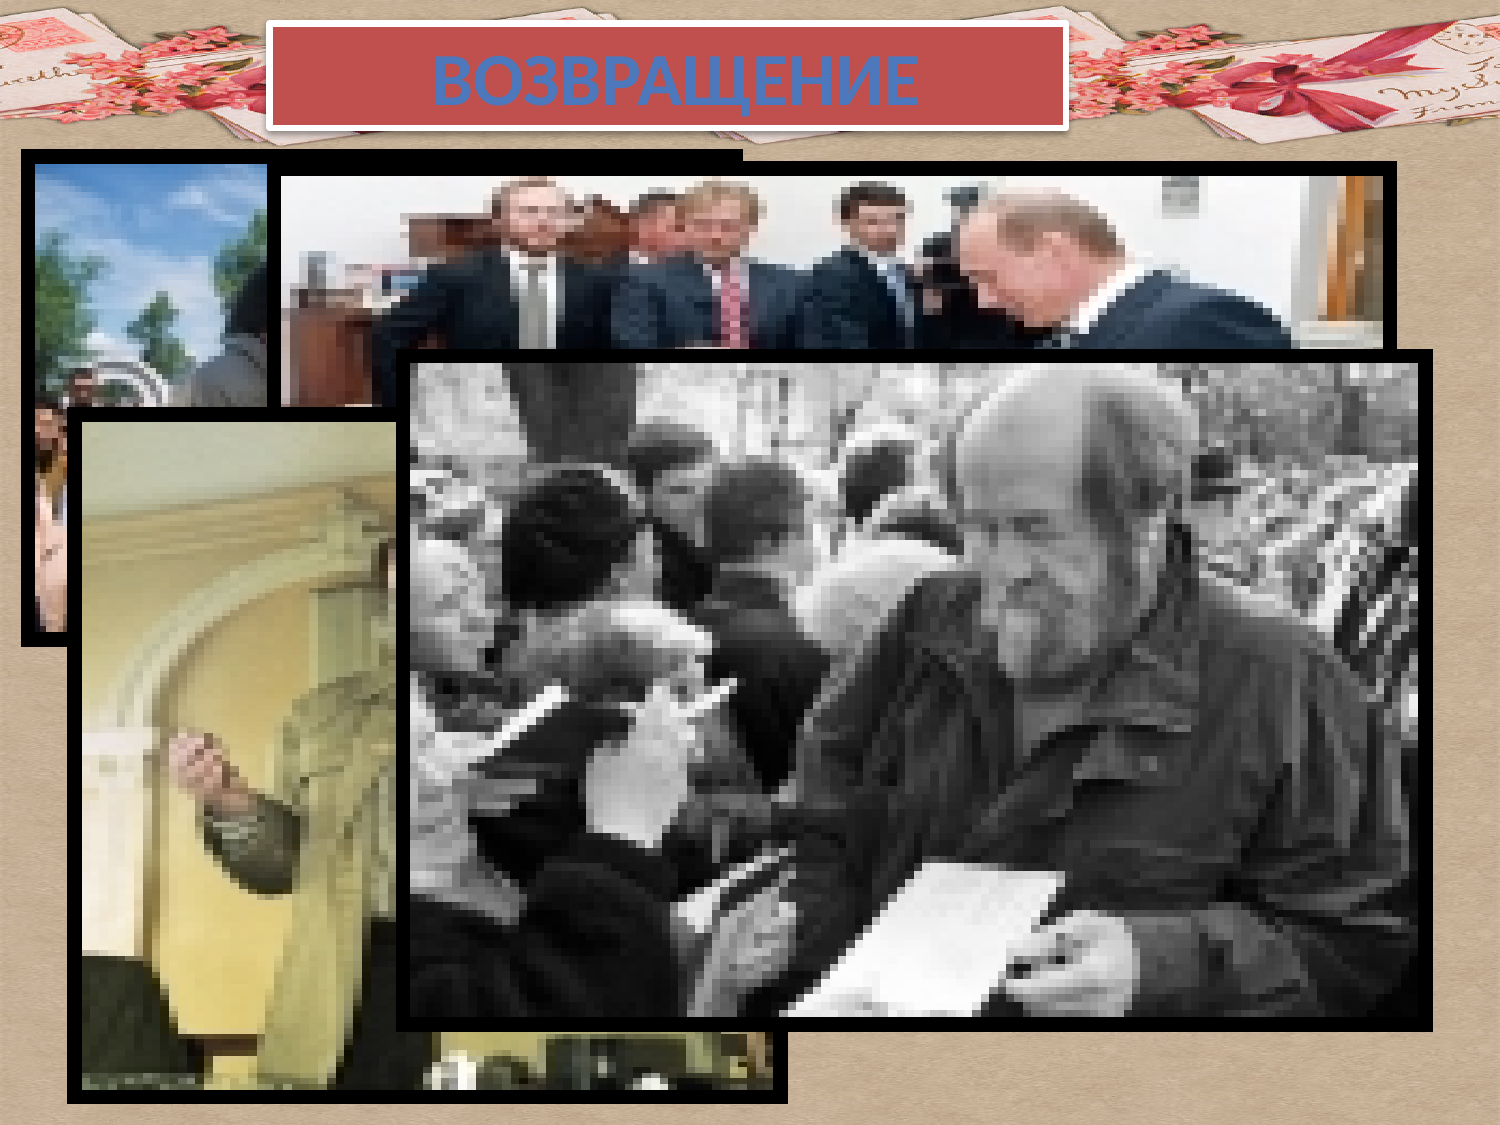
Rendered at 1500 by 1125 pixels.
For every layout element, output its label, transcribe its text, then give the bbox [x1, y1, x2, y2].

text_box Возвращение [266, 20, 1069, 131]
picture [0, 0, 1500, 1125]
text_box [269, 70, 1207, 165]
